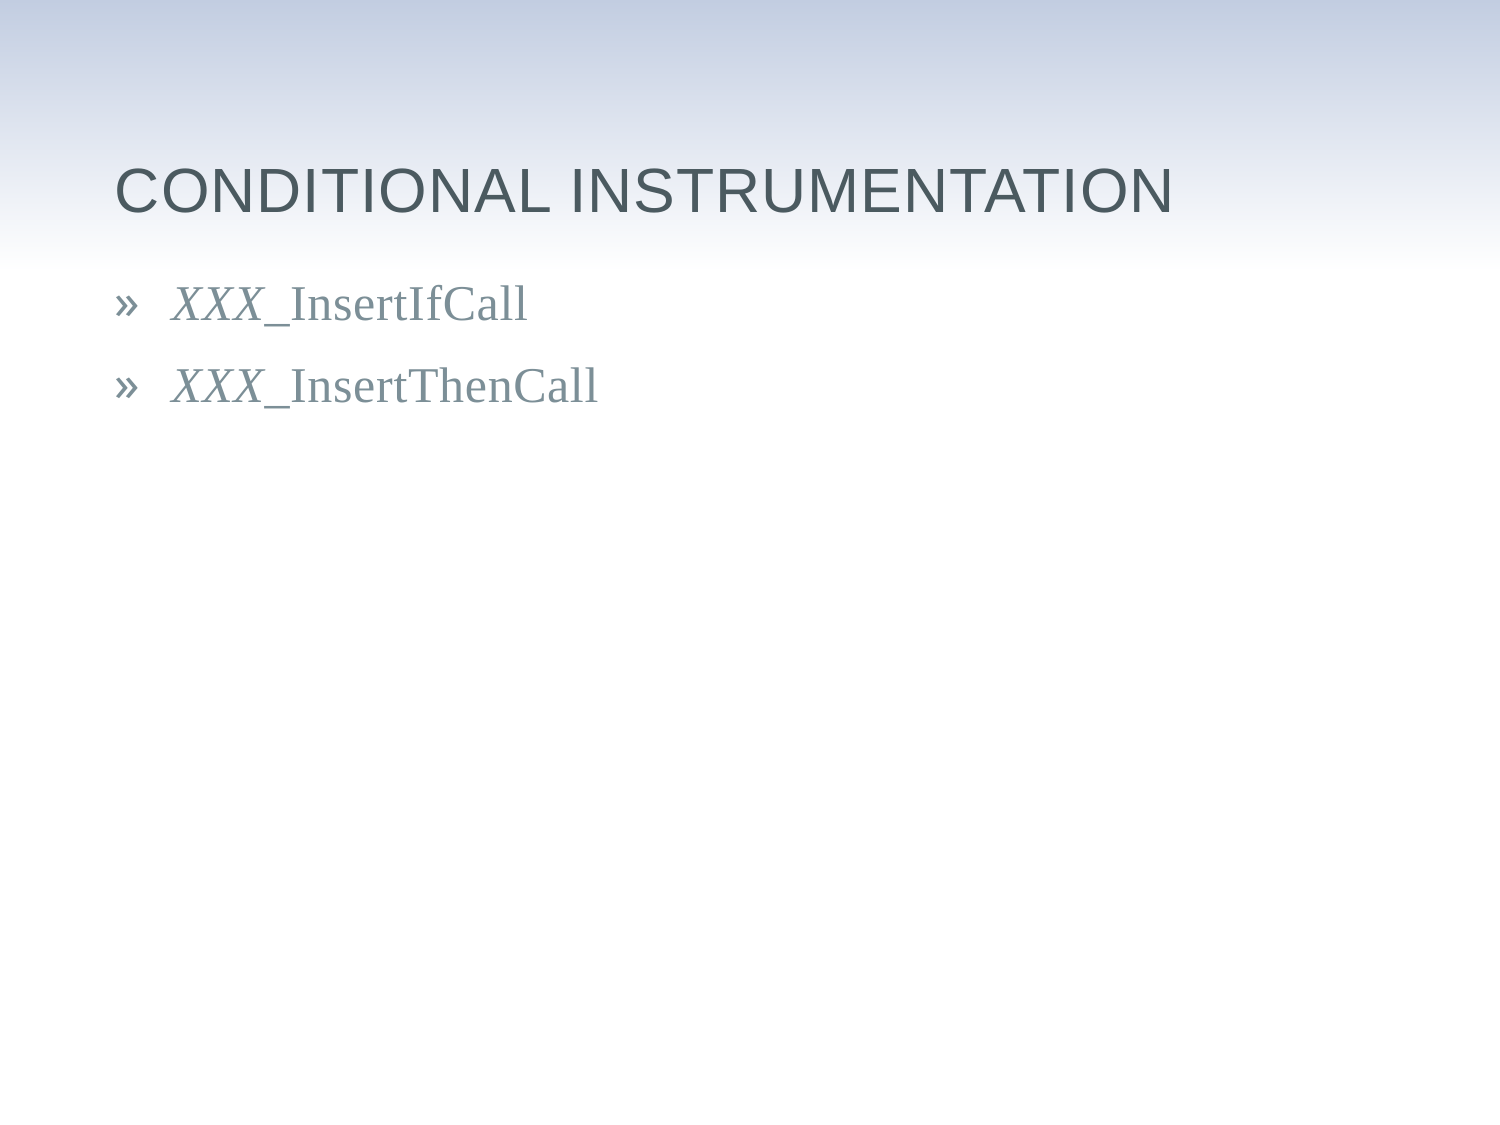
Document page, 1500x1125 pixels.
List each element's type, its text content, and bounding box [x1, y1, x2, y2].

title Conditional instrumentation [99, 45, 1400, 233]
list XXX_InsertIfCall XXX_InsertThenCall [99, 262, 1400, 938]
